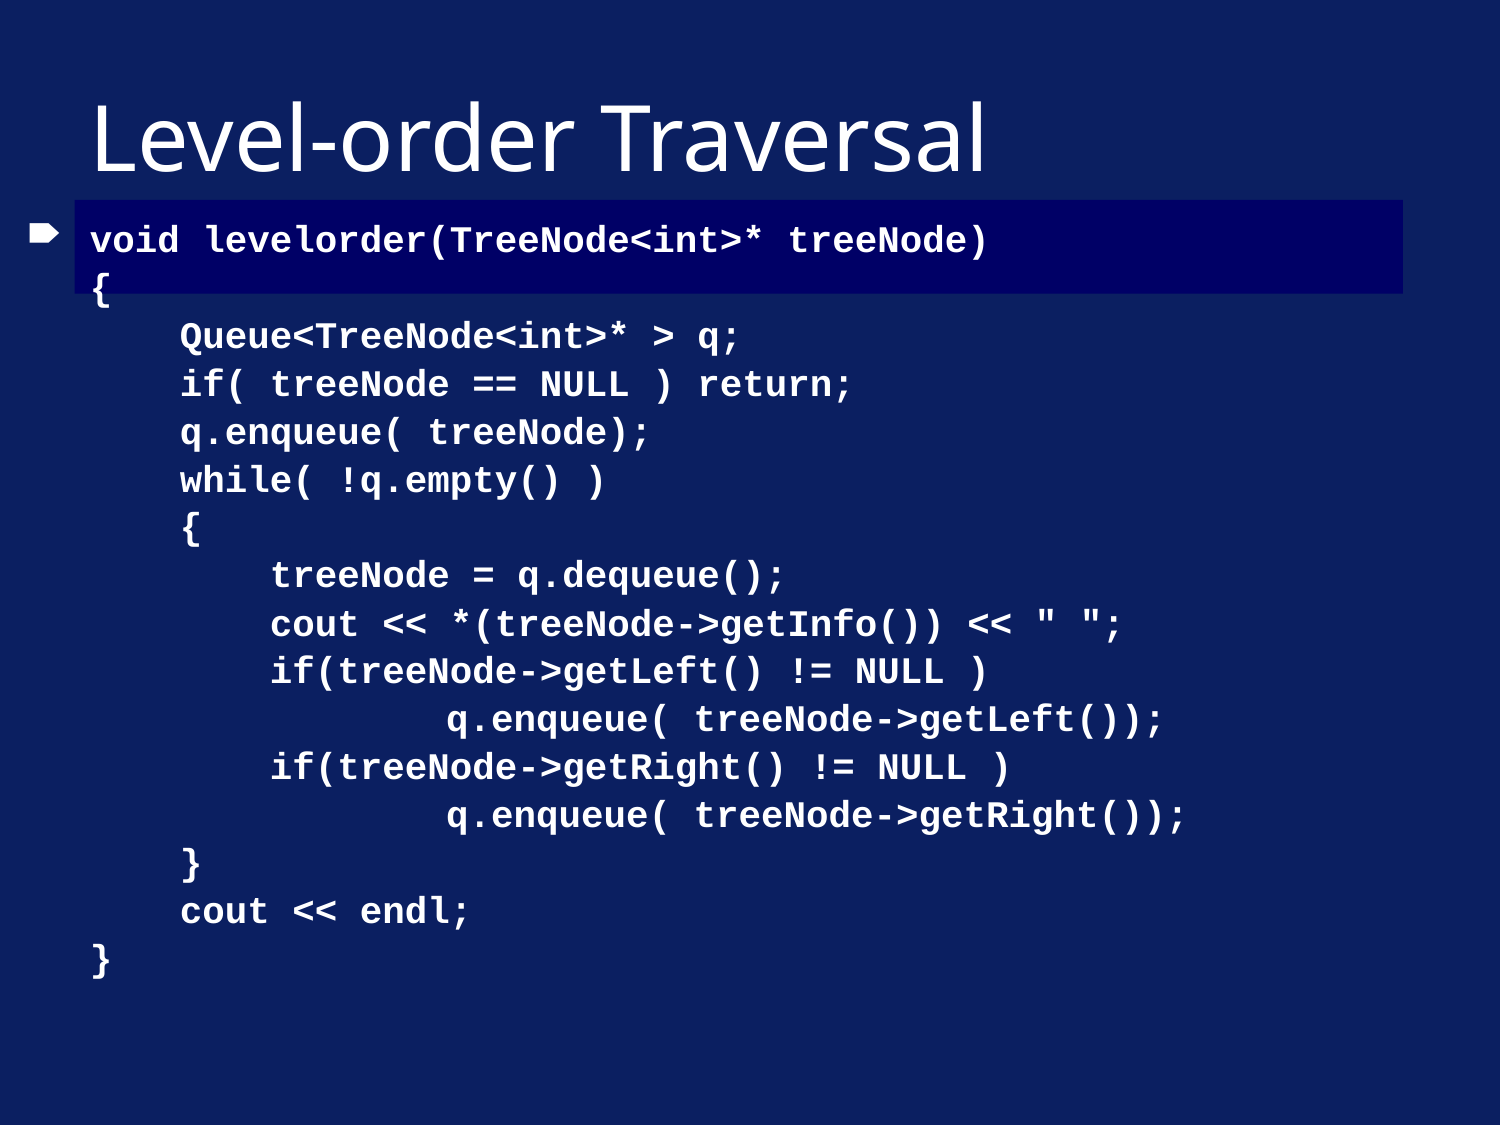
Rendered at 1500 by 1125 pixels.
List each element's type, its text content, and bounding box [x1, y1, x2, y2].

title Level-order Traversal [74, 59, 1425, 210]
list void levelorder(TreeNode<int>* treeNode) { Queue<TreeNode<int>* > q; if( treeNode == NULL ) return; q.enqueue( treeNode); while( !q.empty() ) { treeNode = q.dequeue(); cout << *(treeNode->getInfo()) << " "; if(treeNode->getLeft() != NULL ) q.enqueue( treeNode->getLeft()); if(treeNode->getRight() != NULL ) q.enqueue( treeNode->getRight()); } cout << endl; } [74, 212, 1425, 1063]
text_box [12, 199, 1404, 303]
